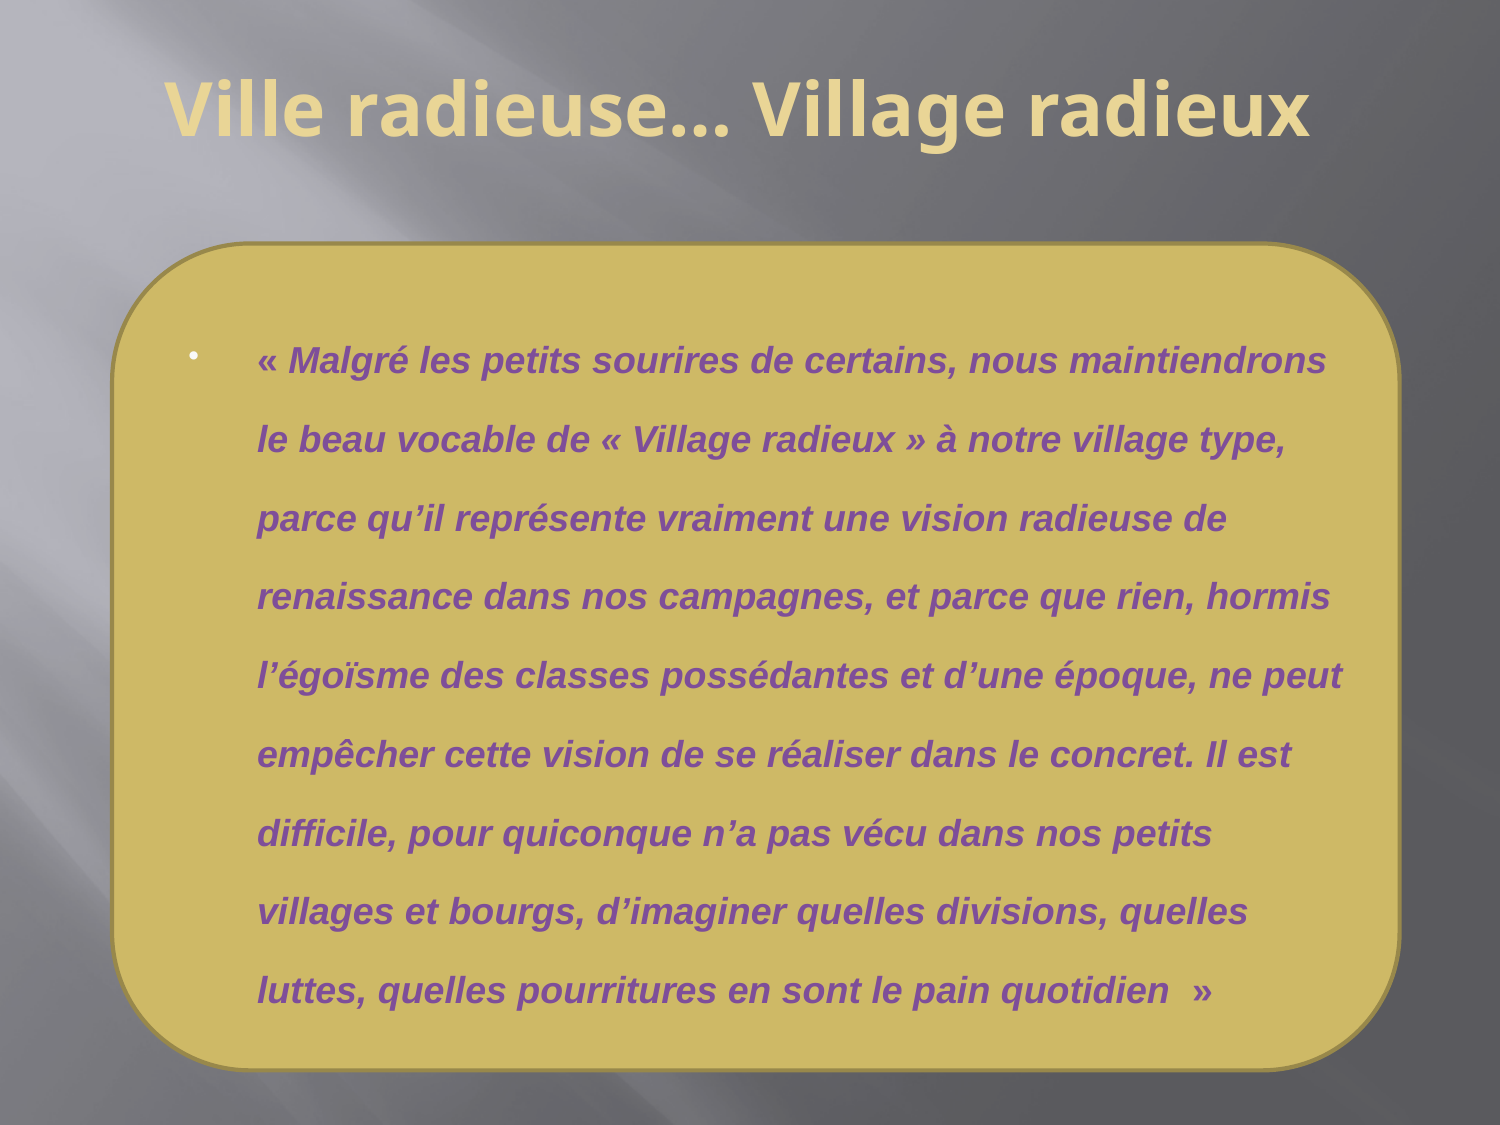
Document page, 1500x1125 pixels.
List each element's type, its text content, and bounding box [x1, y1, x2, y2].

text_box « Malgré les petits sourires de certains, nous maintiendrons le beau vocable de « Village radieux » à notre village type, parce qu’il représente vraiment une vision radieuse de renaissance dans nos campagnes, et parce que rien, hormis l’égoïsme des classes possédantes et d’une époque, ne peut empêcher cette vision de se réaliser dans le concret. Il est difficile, pour quiconque n’a pas vécu dans nos petits villages et bourgs, d’imaginer quelles divisions, quelles luttes, quelles pourritures en sont le pain quotidien » [109, 241, 1402, 1073]
text_box Ville radieuse… Village radieux [100, 54, 1376, 185]
